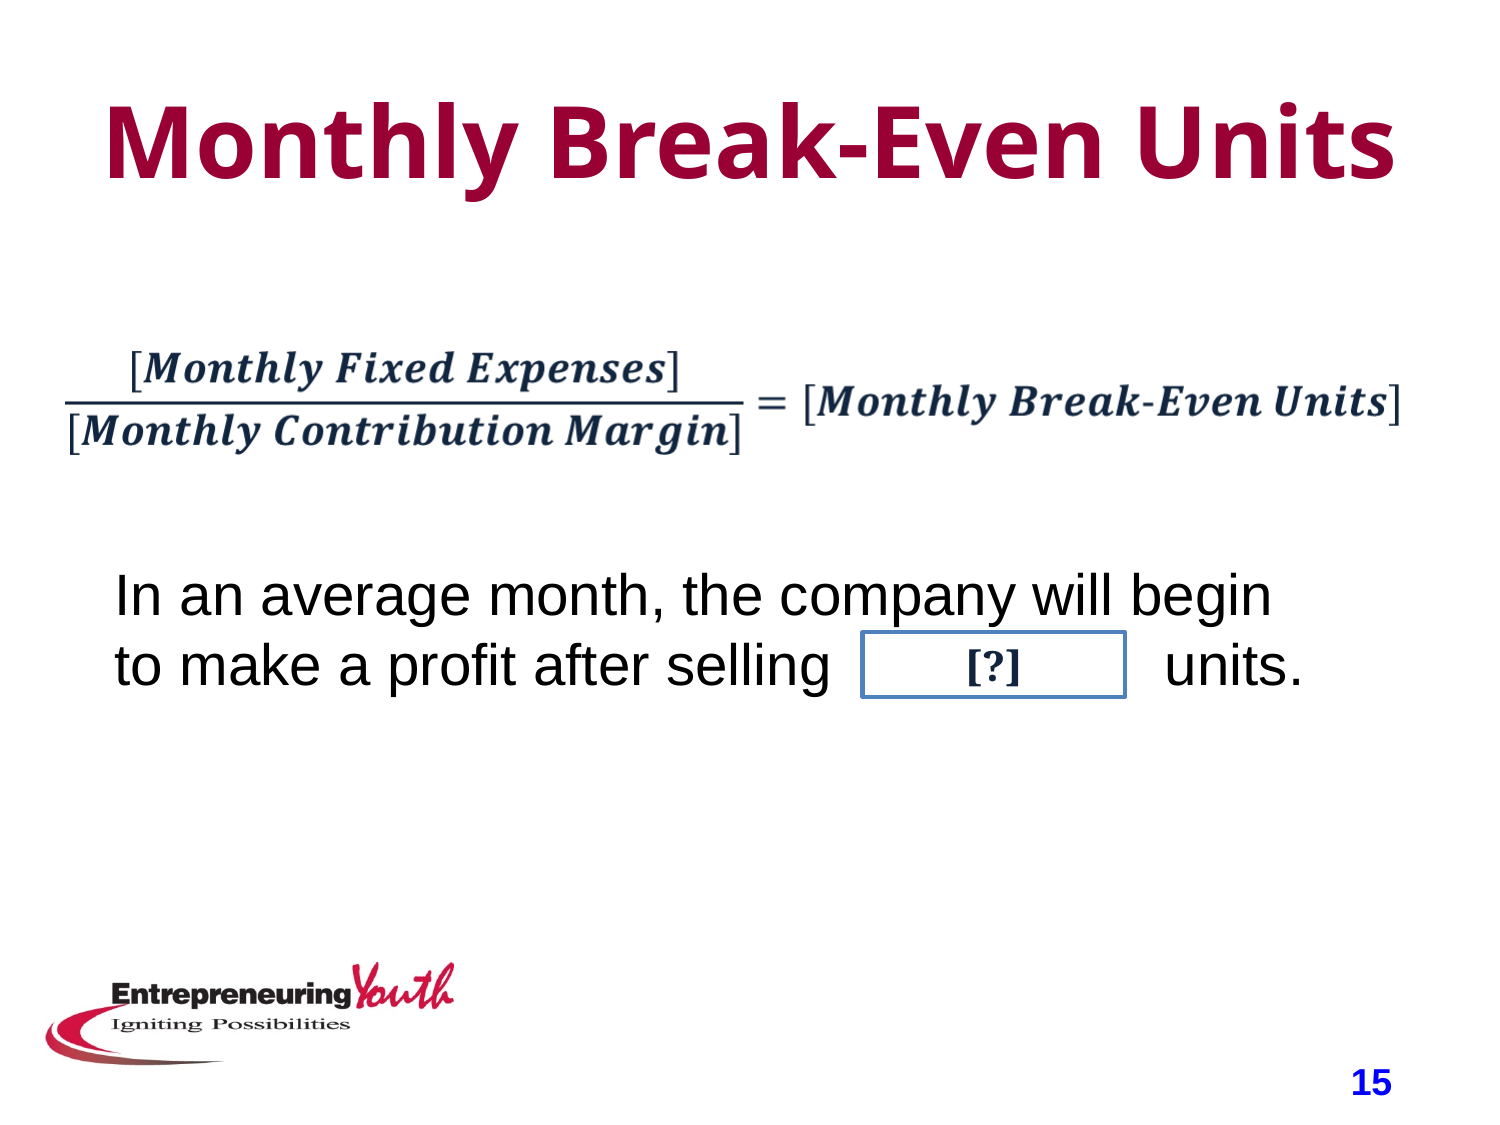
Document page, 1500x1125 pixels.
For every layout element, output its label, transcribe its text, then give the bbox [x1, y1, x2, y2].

picture [45, 962, 454, 1079]
title Monthly Break-Even Units [74, 44, 1426, 233]
text_box [50, 337, 1444, 464]
text_box [?] [860, 630, 1127, 699]
text_box In an average month, the company will begin to make a profit after selling units. [99, 549, 1325, 705]
